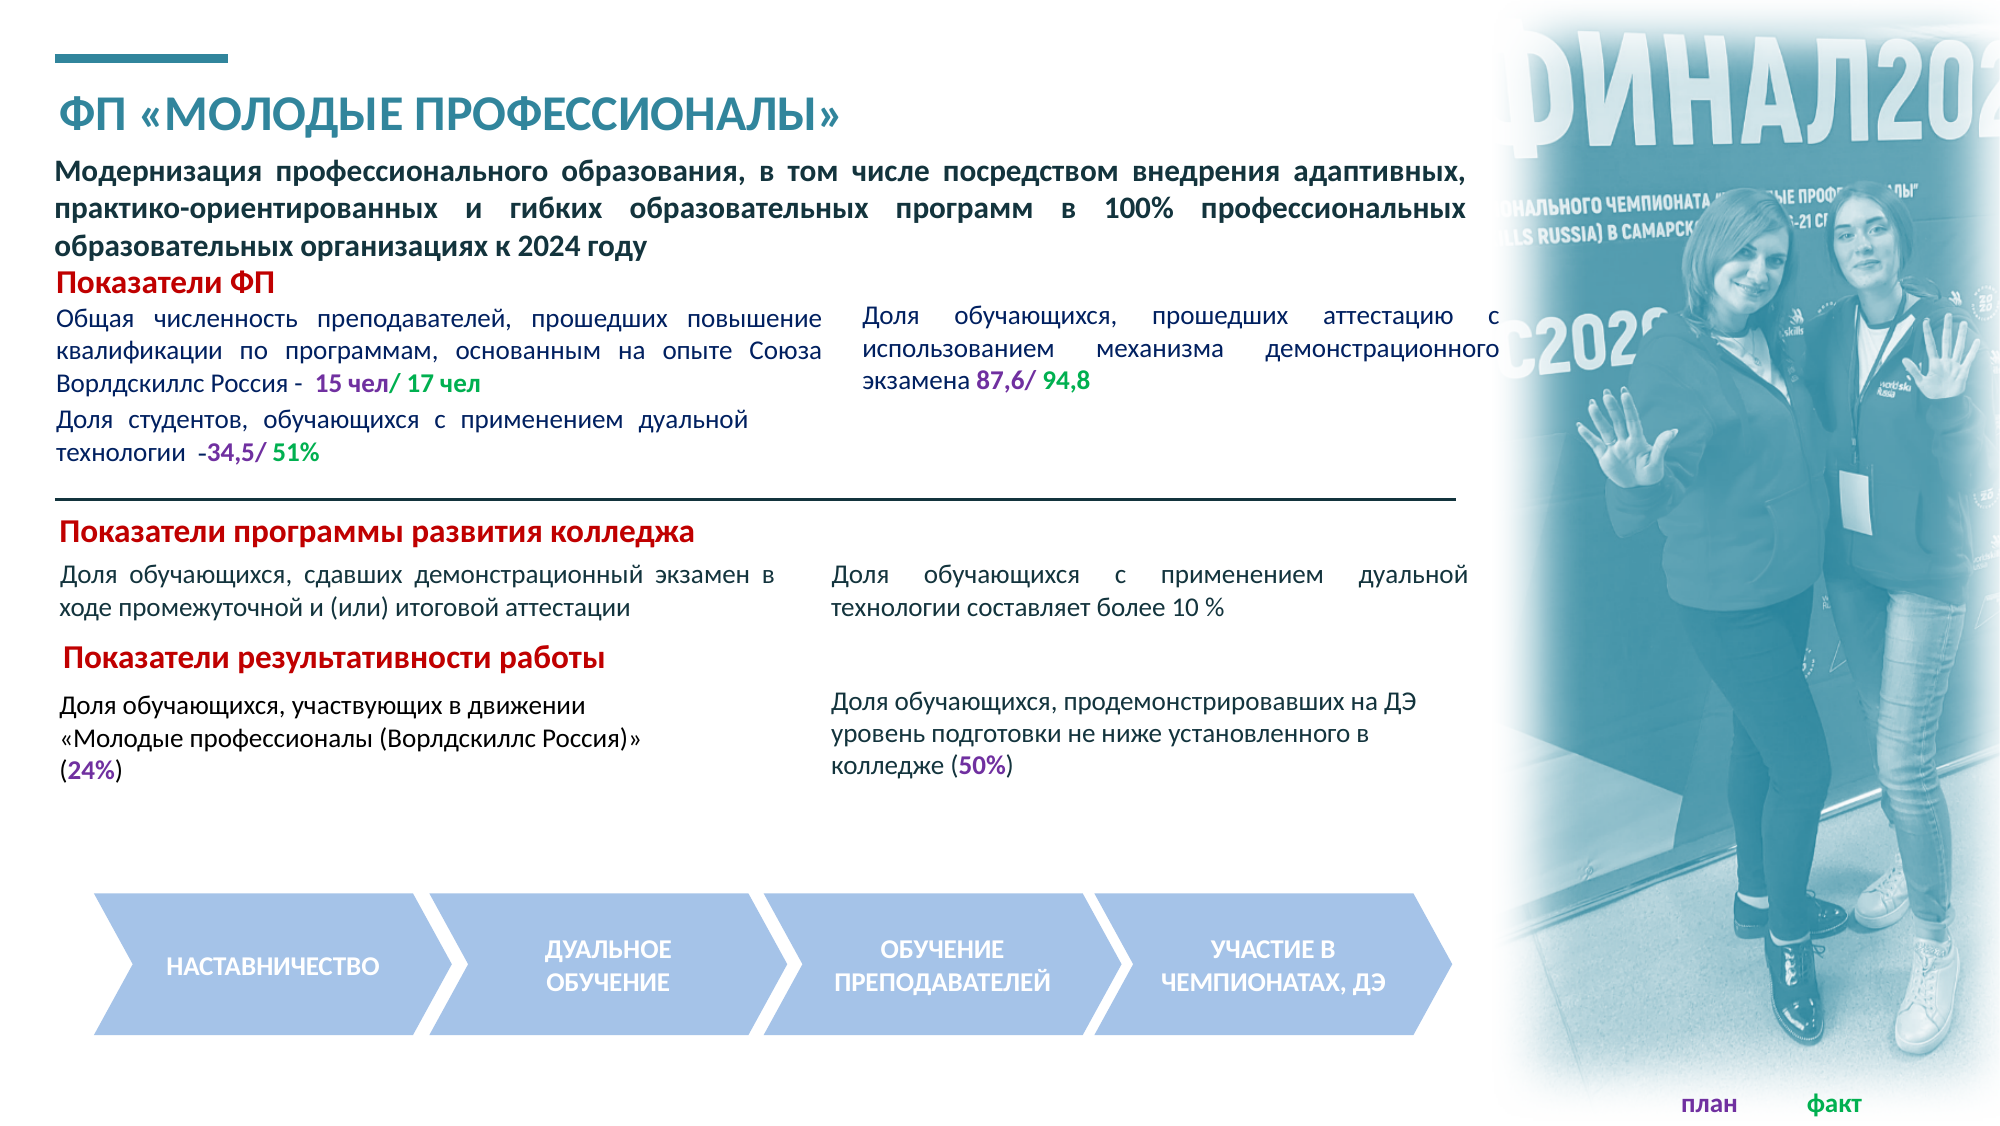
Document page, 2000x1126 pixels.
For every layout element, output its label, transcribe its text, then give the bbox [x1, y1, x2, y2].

text_box Модернизация профессионального образования, в том числе посредством внедрения адаптивных, практико-ориентированных и гибких образовательных программ в 100% профессиональных образовательных организациях к 2024 году [34, 139, 1485, 273]
text_box Доля обучающихся, продемонстрировавших на ДЭ уровень подготовки не ниже установленного в колледже (50%) [810, 672, 1470, 791]
text_box Показатели программы развития колледжа [39, 499, 748, 546]
text_box Показатели ФП Общая численность преподавателей, прошедших повышение квалификации по программам, основанным на опыте Союза Ворлдскиллс Россия - 15 чел/ 17 чел [36, 250, 843, 445]
text_box Доля обучающихся с применением дуальной технологии составляет более 10 % [811, 546, 1485, 632]
text_box Доля обучающихся, сдавших демонстрационный экзамен в ходе промежуточной и (или) итоговой аттестации [39, 546, 796, 632]
text_box УЧАСТИЕ В ЧЕМПИОНАТАХ, ДЭ [1092, 891, 1455, 1038]
text_box Показатели результативности работы [43, 625, 685, 677]
text_box Доля обучающихся, прошедших аттестацию с использованием механизма демонстрационного экзамена 87,6/ 94,8 [842, 287, 1485, 406]
text_box Доля обучающихся, участвующих в движении «Молодые профессионалы (Ворлдскиллс Россия)» (24%) [39, 677, 698, 796]
text_box ДУАЛЬНОЕ ОБУЧЕНИЕ [427, 891, 790, 1038]
text_box ОБУЧЕНИЕ ПРЕПОДАВАТЕЛЕЙ [761, 891, 1124, 1038]
text_box ФП «МОЛОДЫЕ ПРОФЕССИОНАЛЫ» [39, 70, 1485, 139]
picture [1490, 0, 2000, 1121]
text_box НАСТАВНИЧЕСТВО [92, 891, 454, 1038]
text_box Доля студентов, обучающихся с применением дуальной технологии -34,5/ 51% [36, 391, 769, 542]
